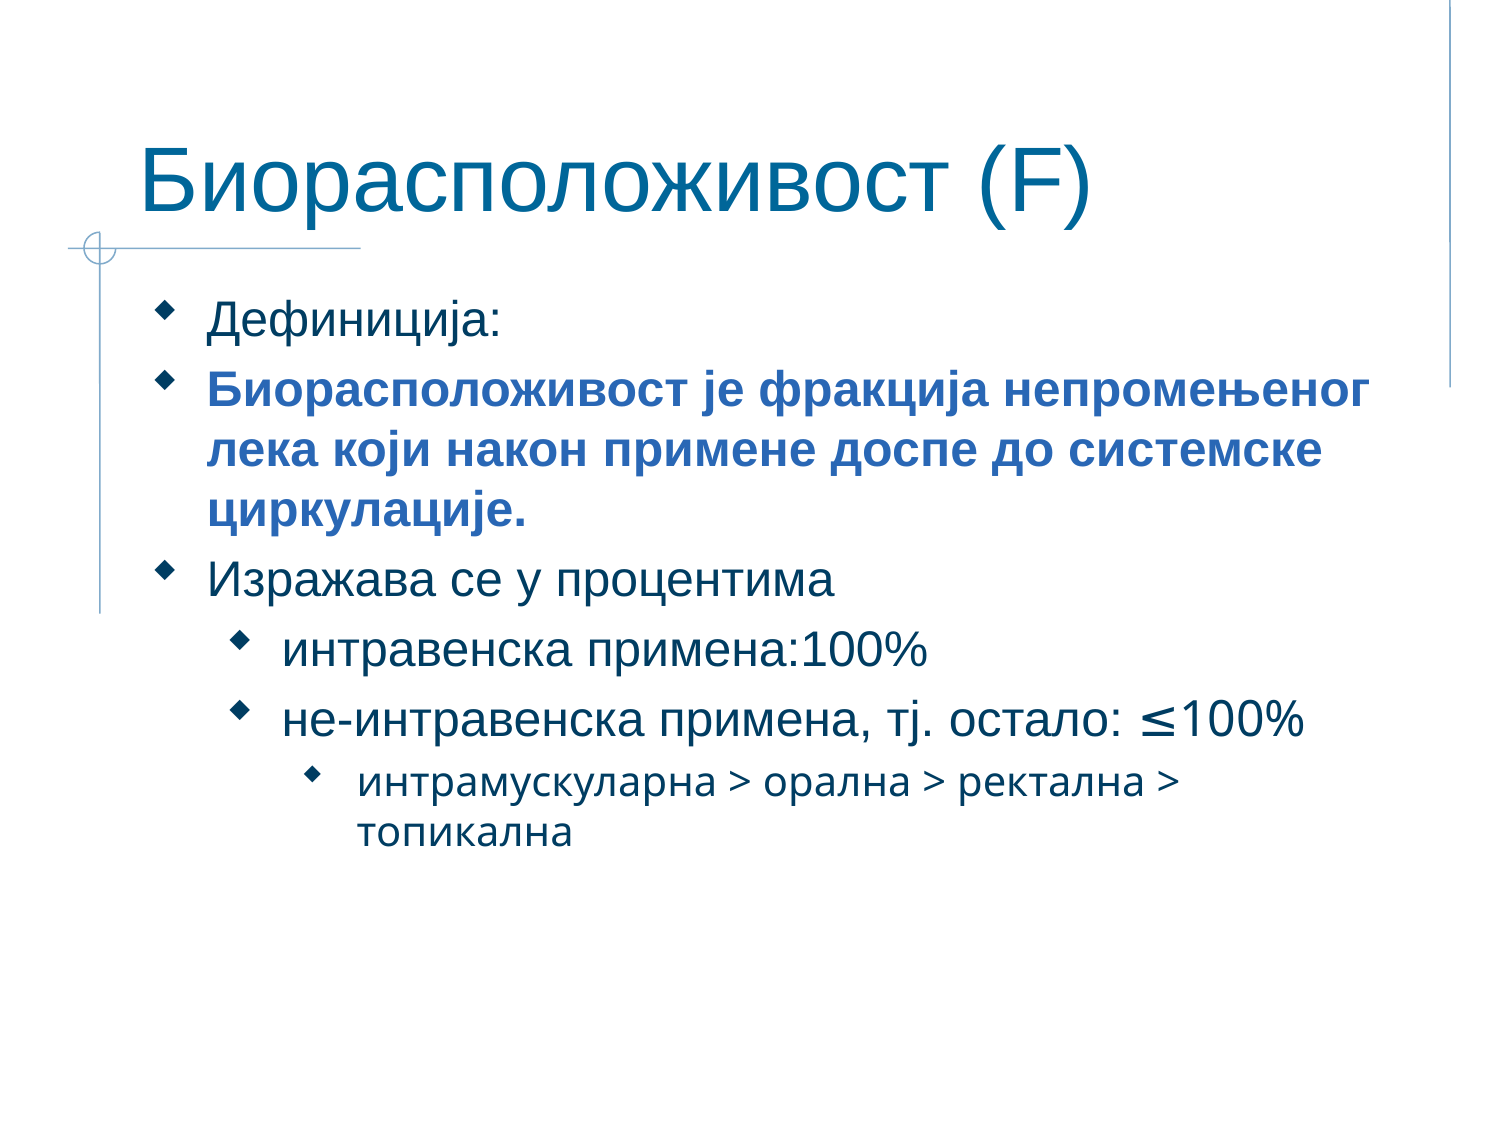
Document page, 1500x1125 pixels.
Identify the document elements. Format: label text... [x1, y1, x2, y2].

text_box Дефиниција: Биорасположивост је фракција непромењеног лека који након примене доспе до системске циркулације. Изражава се у процентима интравенска примена:100% не-интравенска примена, тј. остало: ≤100% интрамускуларна > орална > ректална > топикална [1279, 278, 1424, 1014]
text_box Дефиниција: Биорасположивост је фракција непромењеног лека који након примене доспе до системске циркулације. Изражава се у процентима интравенска примена:100% не-интравенска примена, тј. остало: ≤100% интрамускуларна > орална > ректална > топикална [135, 278, 230, 1014]
title Биорасположивост (F) [123, 49, 1400, 238]
text_box [230, 238, 1279, 1046]
